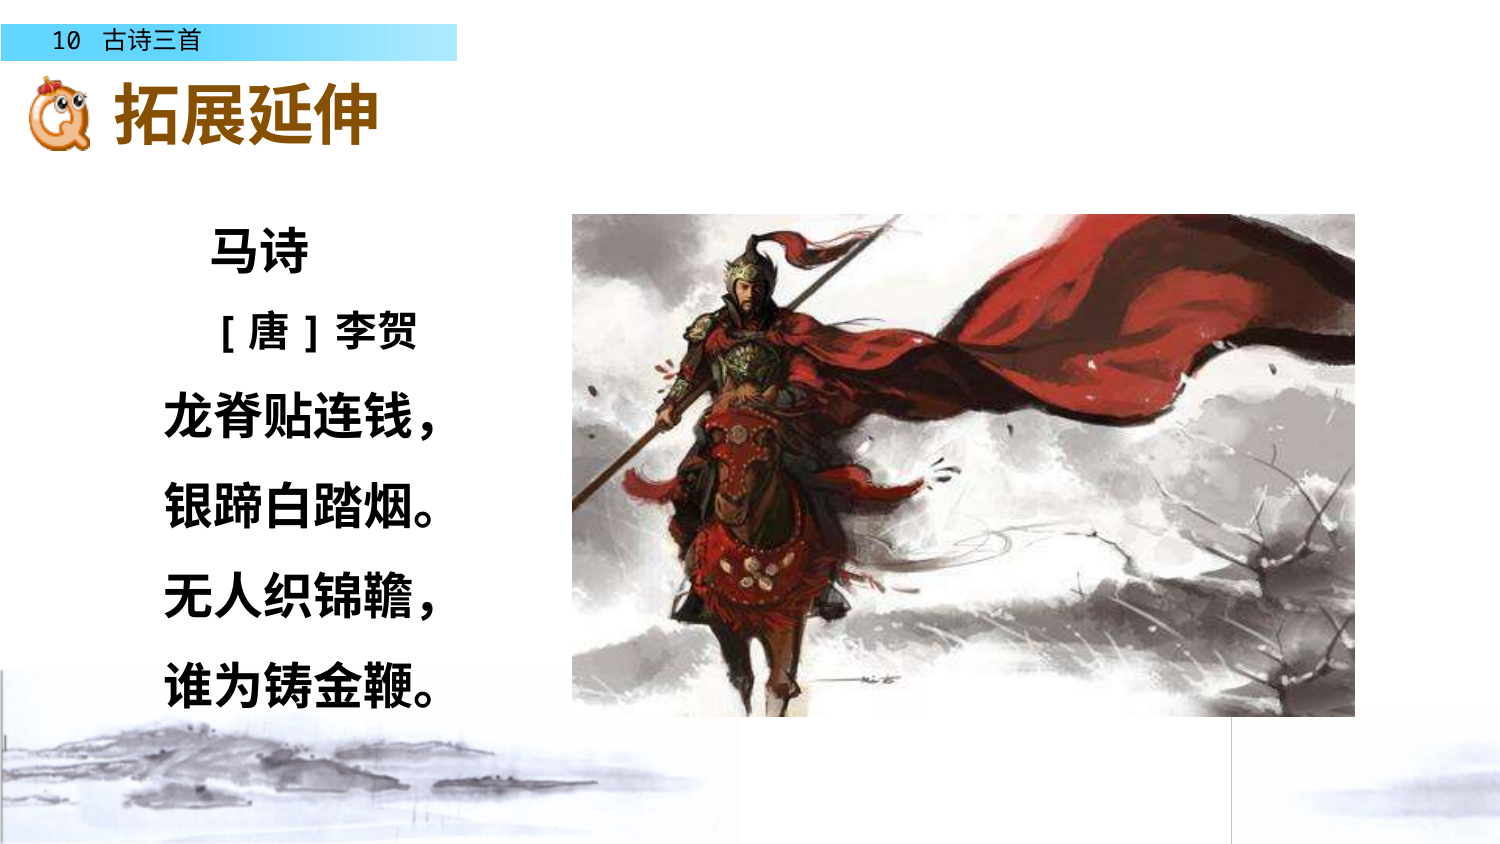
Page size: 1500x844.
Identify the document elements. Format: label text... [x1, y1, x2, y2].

picture [29, 75, 90, 152]
text_box 拓展延伸 [102, 67, 420, 159]
text_box 马诗 [唐]李贺 龙脊贴连钱， 银蹄白踏烟。 无人织锦韂， 谁为铸金鞭。 [152, 184, 704, 721]
picture [0, 214, 1500, 844]
